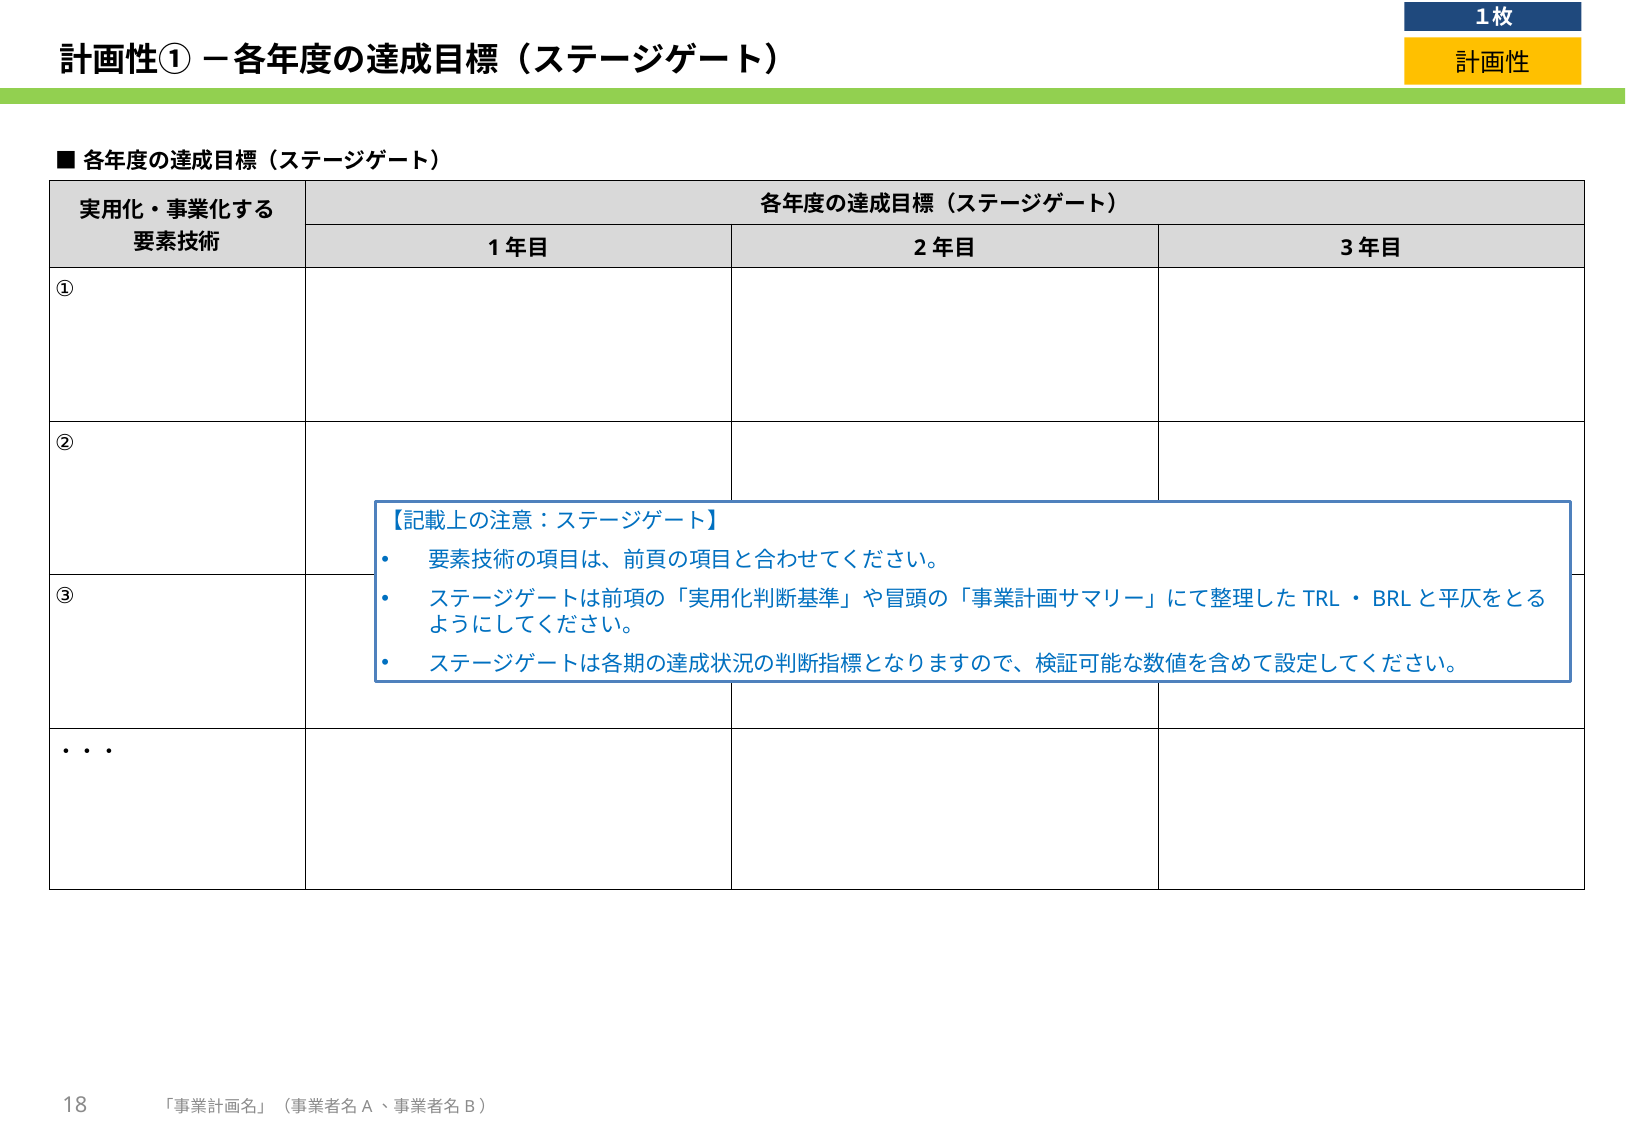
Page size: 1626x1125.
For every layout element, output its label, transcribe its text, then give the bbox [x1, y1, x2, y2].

table_cell [1159, 422, 1584, 574]
table_cell [1159, 575, 1584, 728]
table_cell [306, 729, 731, 889]
table_cell [306, 575, 731, 728]
table_cell [1159, 729, 1584, 889]
table_cell 実用化・事業化する 要素技術 [50, 181, 305, 267]
table_cell 2年目 [732, 225, 1158, 267]
table_cell ② [50, 422, 305, 574]
table_cell ① [50, 268, 305, 421]
table_cell ③ [50, 575, 305, 728]
table_cell [306, 422, 731, 574]
table_header ■各年度の達成目標（ステージゲート） [49, 137, 1585, 180]
slide_number 18 [56, 1082, 151, 1125]
table_cell 3年目 [1159, 225, 1584, 267]
table_cell [732, 268, 1158, 421]
text_box 【記載上の注意：ステージゲート】 要素技術の項目は、前頁の項目と合わせてください。 ステージゲートは前項の「実用化判断基準」や冒頭の「事業計画サマリー」にて整理したTRL・BRLと平仄をとるようにしてください。 ステージゲートは各期の達成状況の判断指標となりますので、検証可能な数値を含めて設定してください。 [375, 501, 1571, 682]
table_cell [732, 422, 1158, 501]
table_cell [306, 268, 731, 421]
table_cell [732, 729, 1158, 889]
text_box 計画性 [1402, 35, 1584, 87]
footer 「事業計画名」（事業者名A、事業者名B） [151, 1082, 1581, 1125]
table_cell 各年度の達成目標（ステージゲート） [306, 181, 1584, 224]
table_cell ・・・ [50, 729, 305, 889]
table_cell 1年目 [306, 225, 731, 267]
title 計画性① －各年度の達成目標（ステージゲート） [44, 30, 1581, 89]
text_box １枚 [1404, 2, 1582, 31]
table_cell [1159, 268, 1584, 421]
table_cell [732, 682, 1158, 728]
